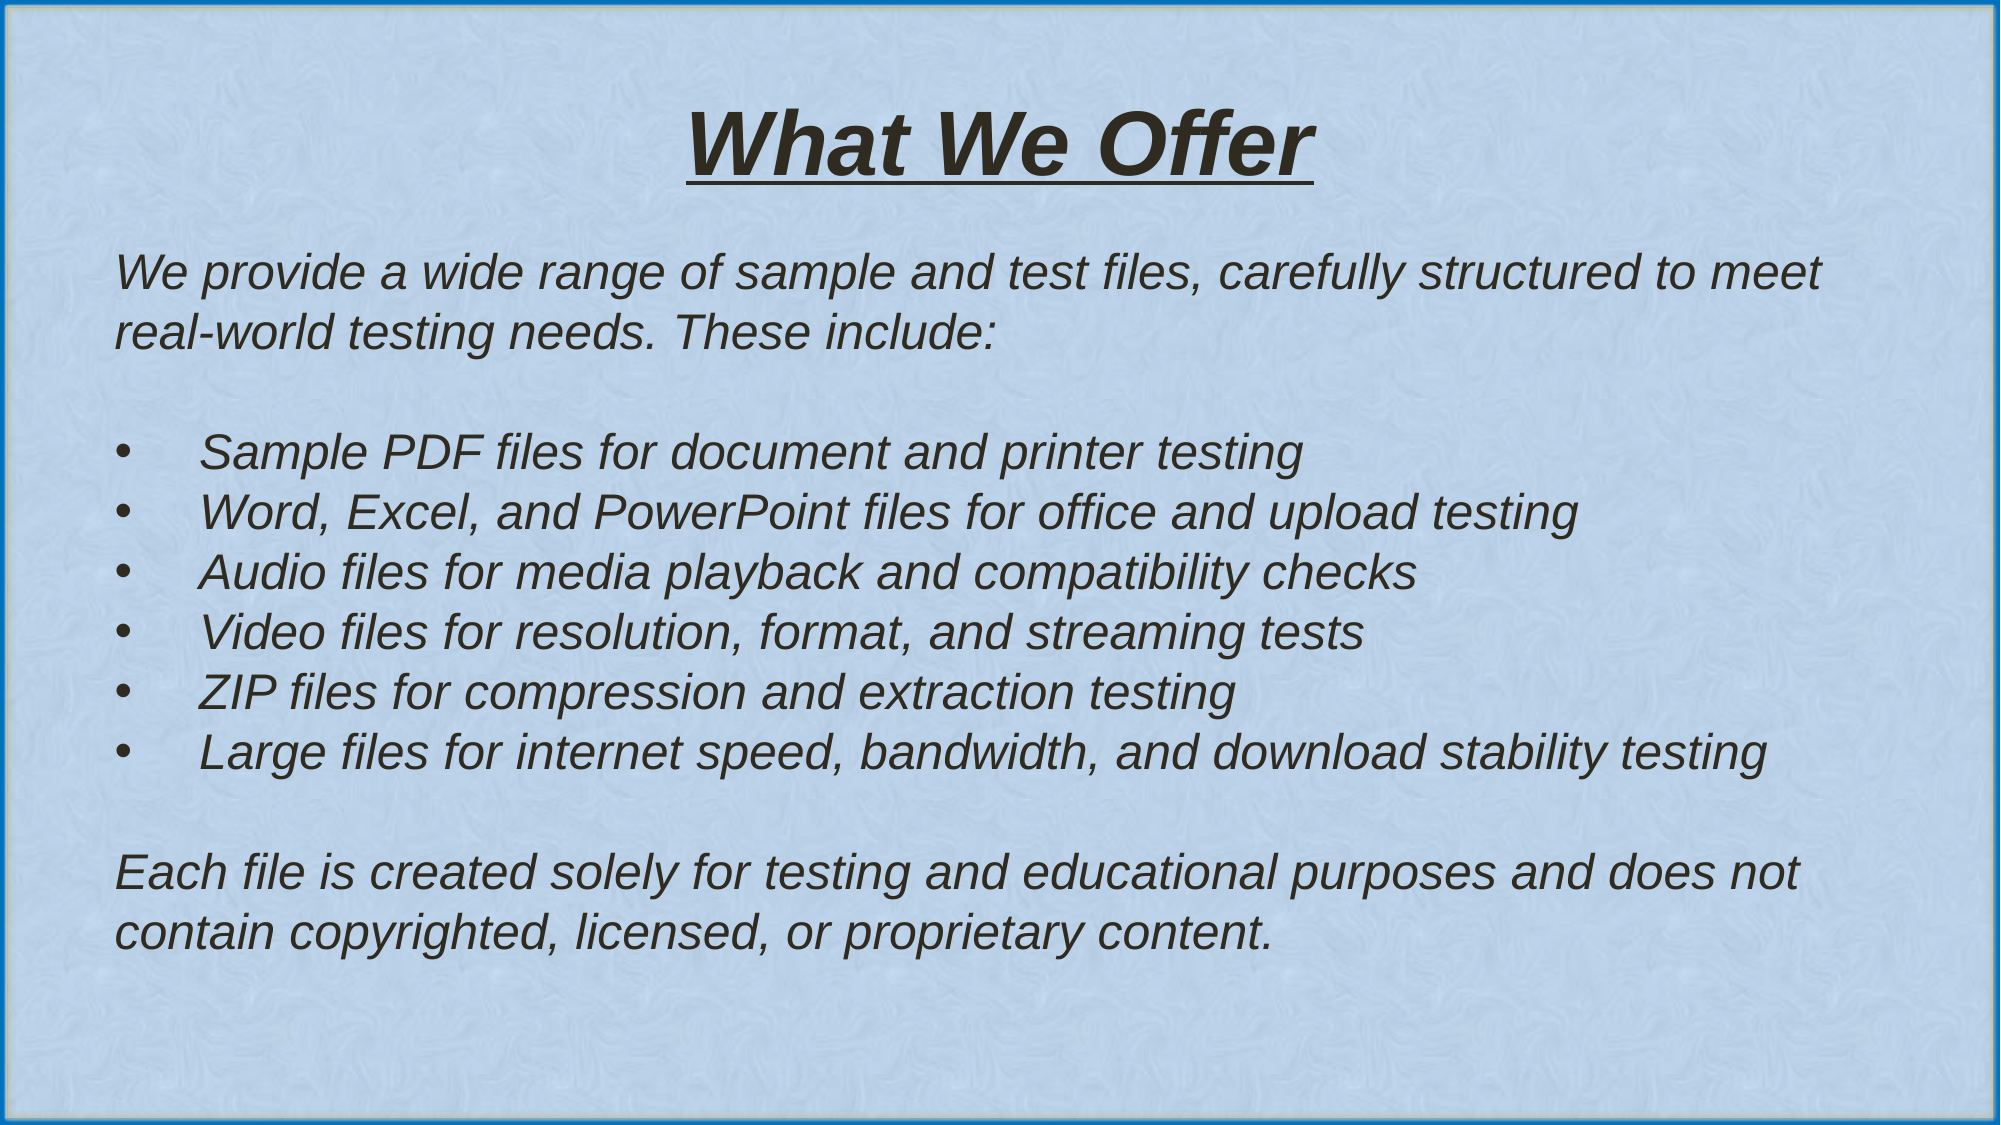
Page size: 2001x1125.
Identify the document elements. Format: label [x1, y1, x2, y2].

text_box [0, 0, 1999, 1125]
